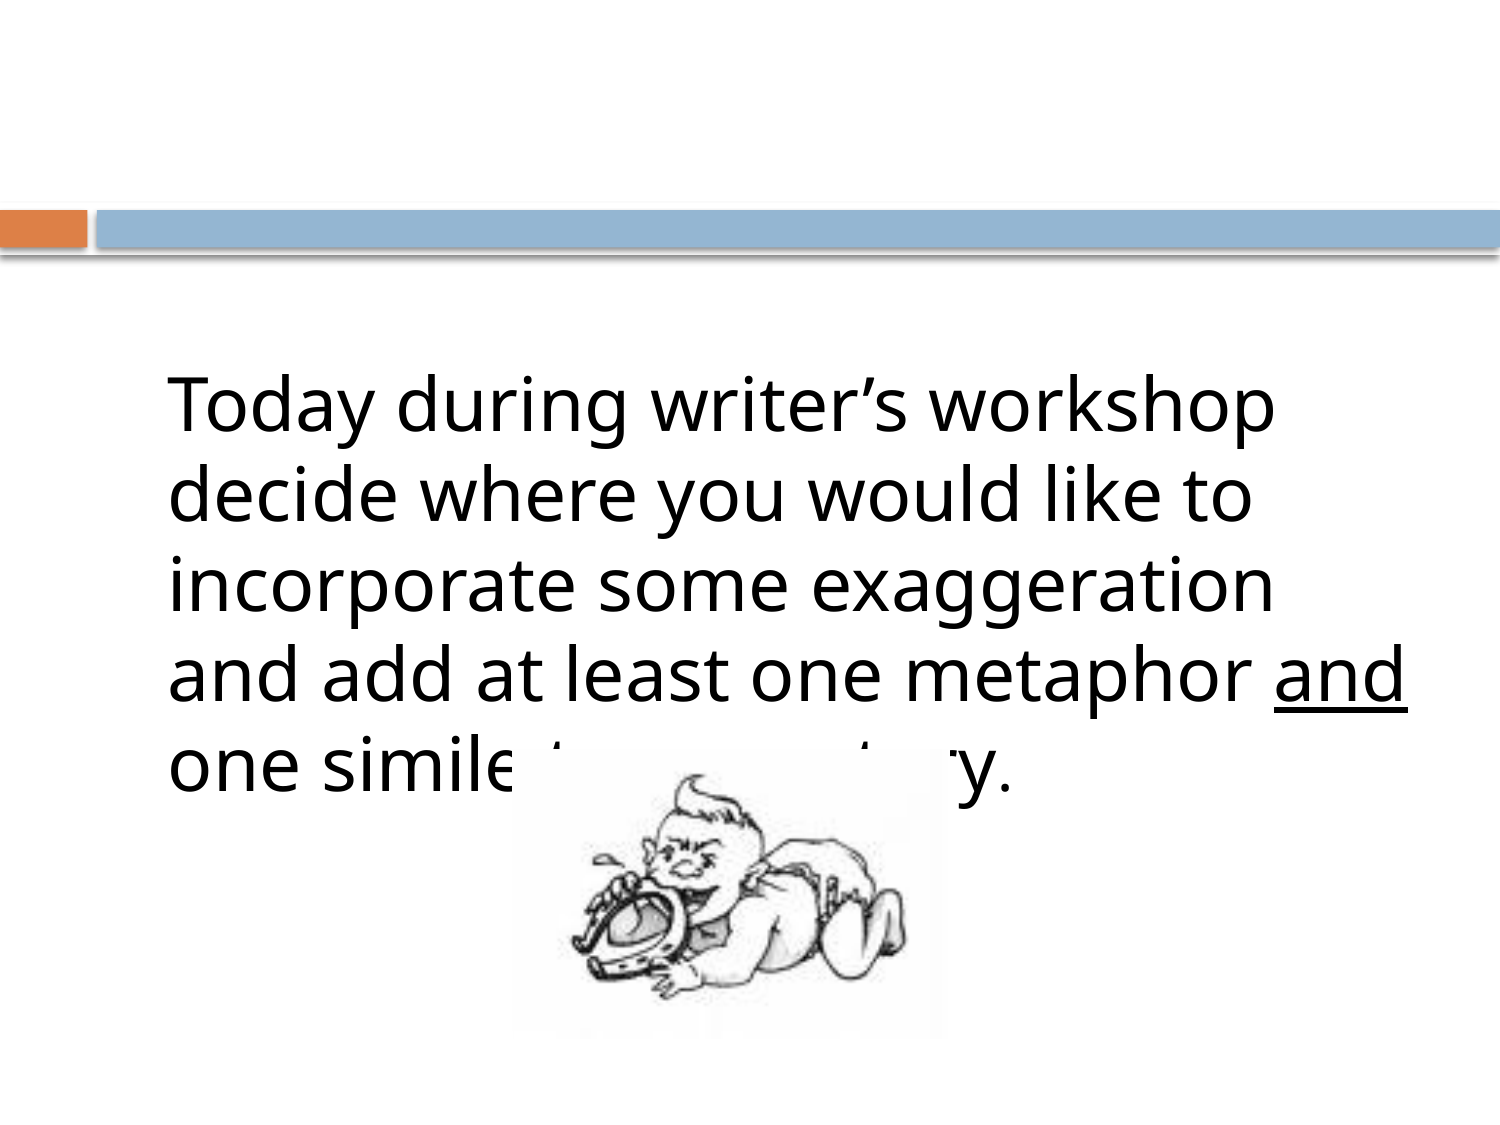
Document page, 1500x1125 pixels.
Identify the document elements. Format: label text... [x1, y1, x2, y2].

picture [512, 749, 951, 1039]
list Today during writer’s workshop decide where you would like to incorporate some exaggeration and add at least one metaphor and one simile to your story. [100, 262, 1438, 1063]
